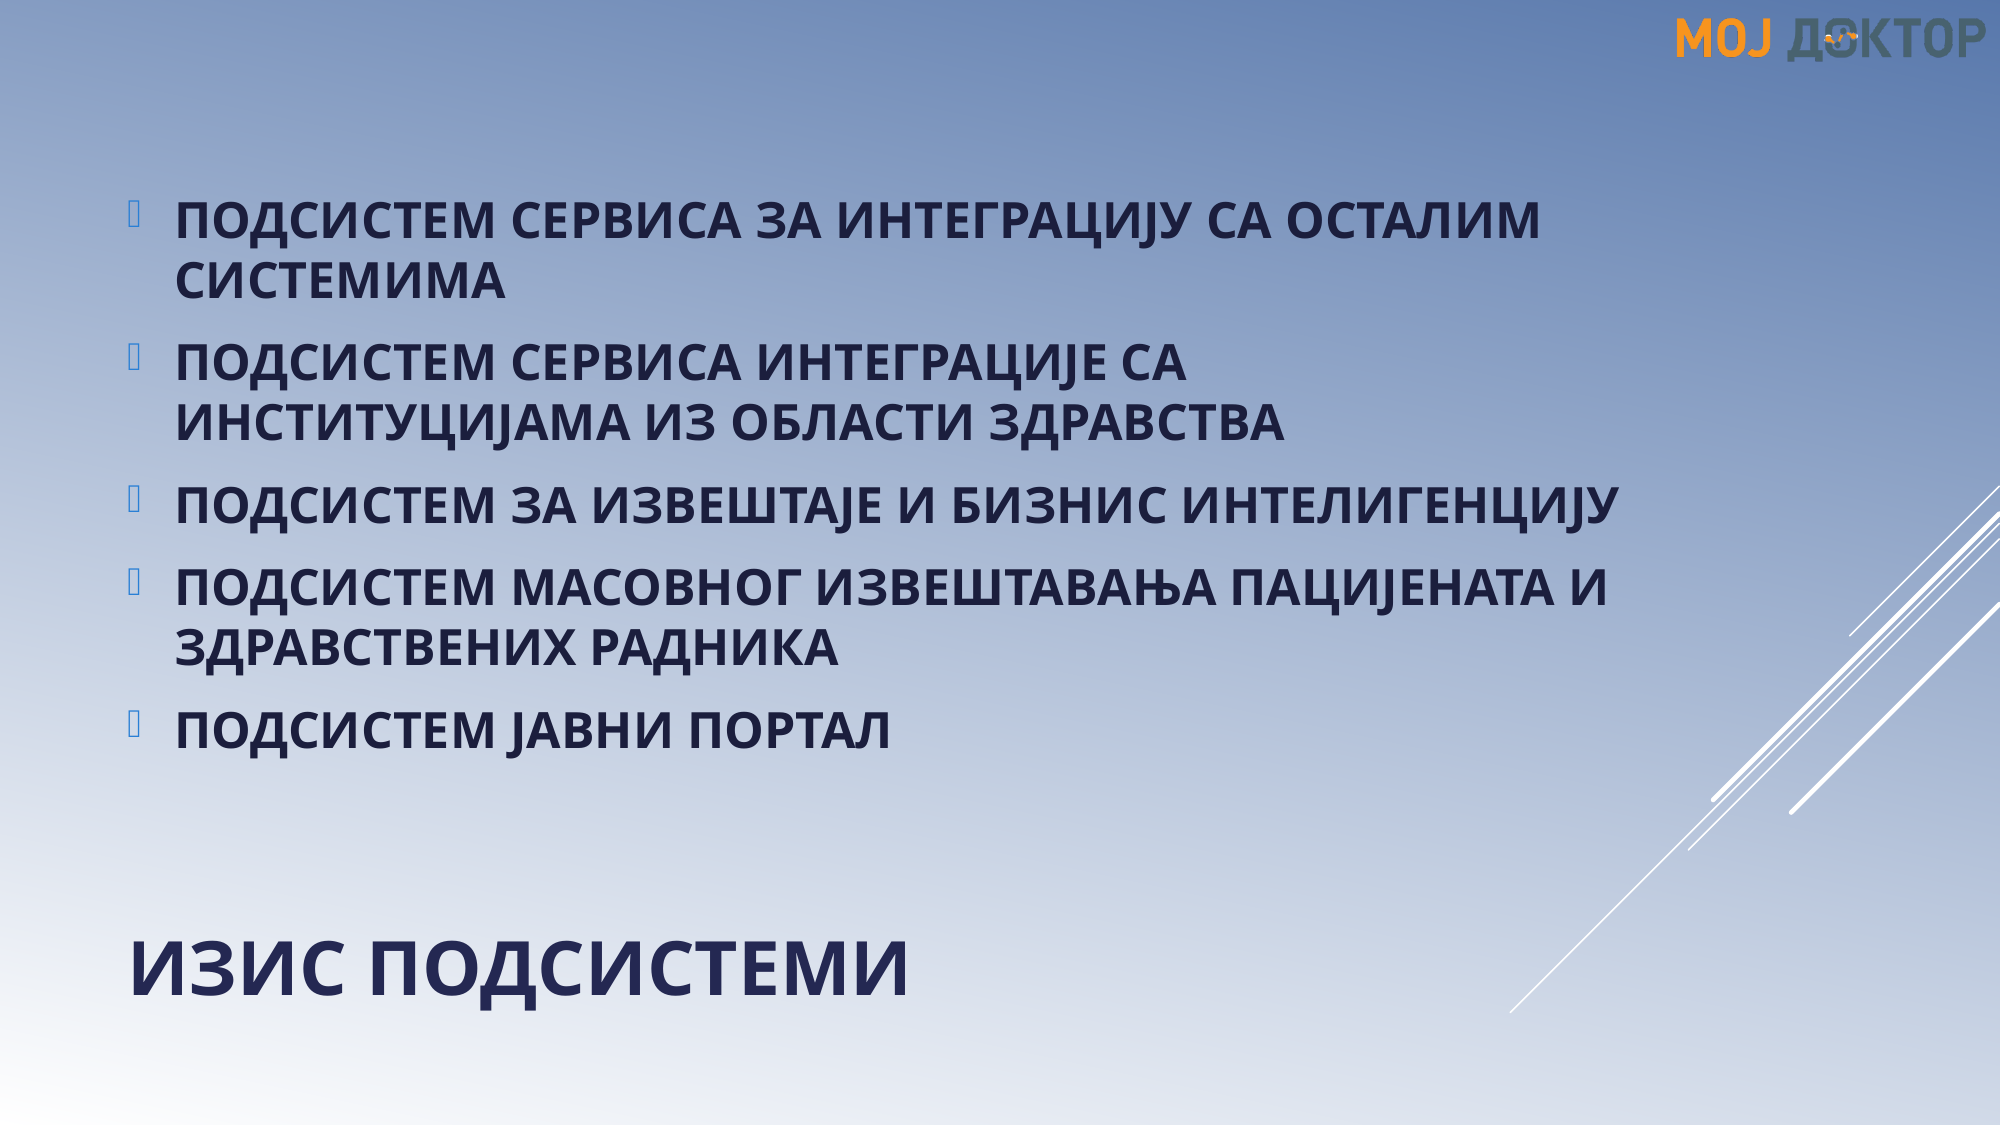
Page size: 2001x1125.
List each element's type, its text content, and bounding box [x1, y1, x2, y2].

list ПОДСИСТЕМ СЕРВИСА ЗА ИНТЕГРАЦИЈУ СА ОСТАЛИМ СИСТЕМИМА ПОДСИСТЕМ СЕРВИСА ИНТЕГРАЦИЈЕ СА ИНСТИТУЦИЈАМА ИЗ ОБЛАСТИ ЗДРАВСТВА ПОДСИСТЕМ ЗА ИЗВЕШТАЈЕ И БИЗНИС ИНТЕЛИГЕНЦИЈУ ПОДСИСТЕМ МАСОВНОГ ИЗВЕШТАВАЊА ПАЦИЈЕНАТА И ЗДРАВСТВЕНИХ РАДНИКА ПОДСИСТЕМ ЈАВНИ ПОРТАЛ [112, 112, 1660, 917]
title ИЗИС Подсистеми [112, 841, 1513, 1089]
picture [1656, 0, 2000, 78]
